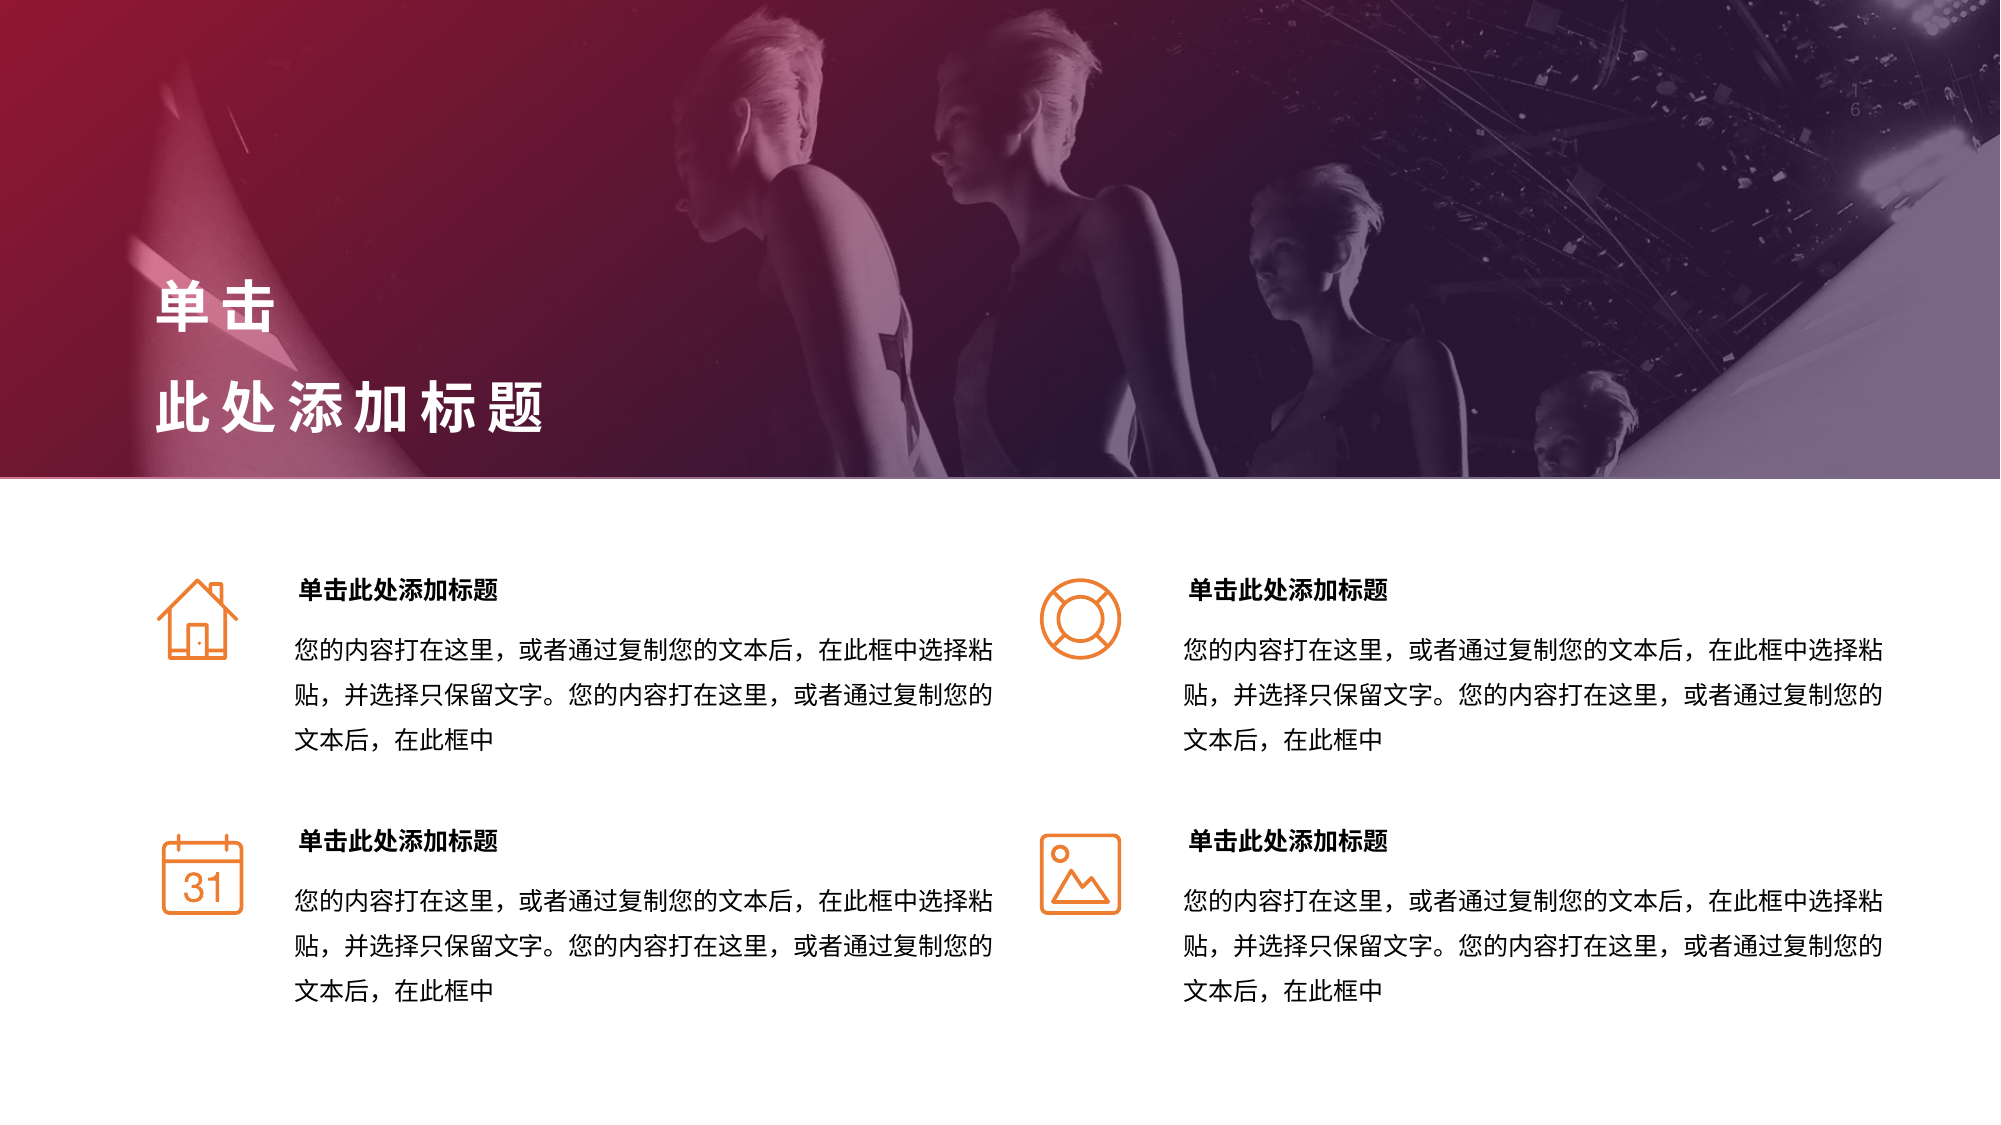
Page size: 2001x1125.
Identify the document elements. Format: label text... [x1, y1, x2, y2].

text_box 单击此处添加标题 [295, 567, 503, 612]
text_box [161, 833, 244, 915]
text_box 单击此处添加标题 [1184, 818, 1393, 864]
text_box 您的内容打在这里，或者通过复制您的文本后，在此框中选择粘贴，并选择只保留文字。您的内容打在这里，或者通过复制您的文本后，在此框中 [1174, 861, 1909, 1015]
text_box [1039, 578, 1122, 660]
text_box [1039, 833, 1122, 915]
picture [0, 0, 2000, 477]
text_box 单击此处添加标题 [295, 818, 503, 864]
text_box 您的内容打在这里，或者通过复制您的文本后，在此框中选择粘贴，并选择只保留文字。您的内容打在这里，或者通过复制您的文本后，在此框中 [285, 861, 1019, 1015]
text_box [156, 578, 239, 660]
text_box 您的内容打在这里，或者通过复制您的文本后，在此框中选择粘贴，并选择只保留文字。您的内容打在这里，或者通过复制您的文本后，在此框中 [285, 610, 1019, 763]
text_box 单击此处添加标题 [1184, 567, 1393, 612]
text_box 您的内容打在这里，或者通过复制您的文本后，在此框中选择粘贴，并选择只保留文字。您的内容打在这里，或者通过复制您的文本后，在此框中 [1174, 610, 1909, 763]
